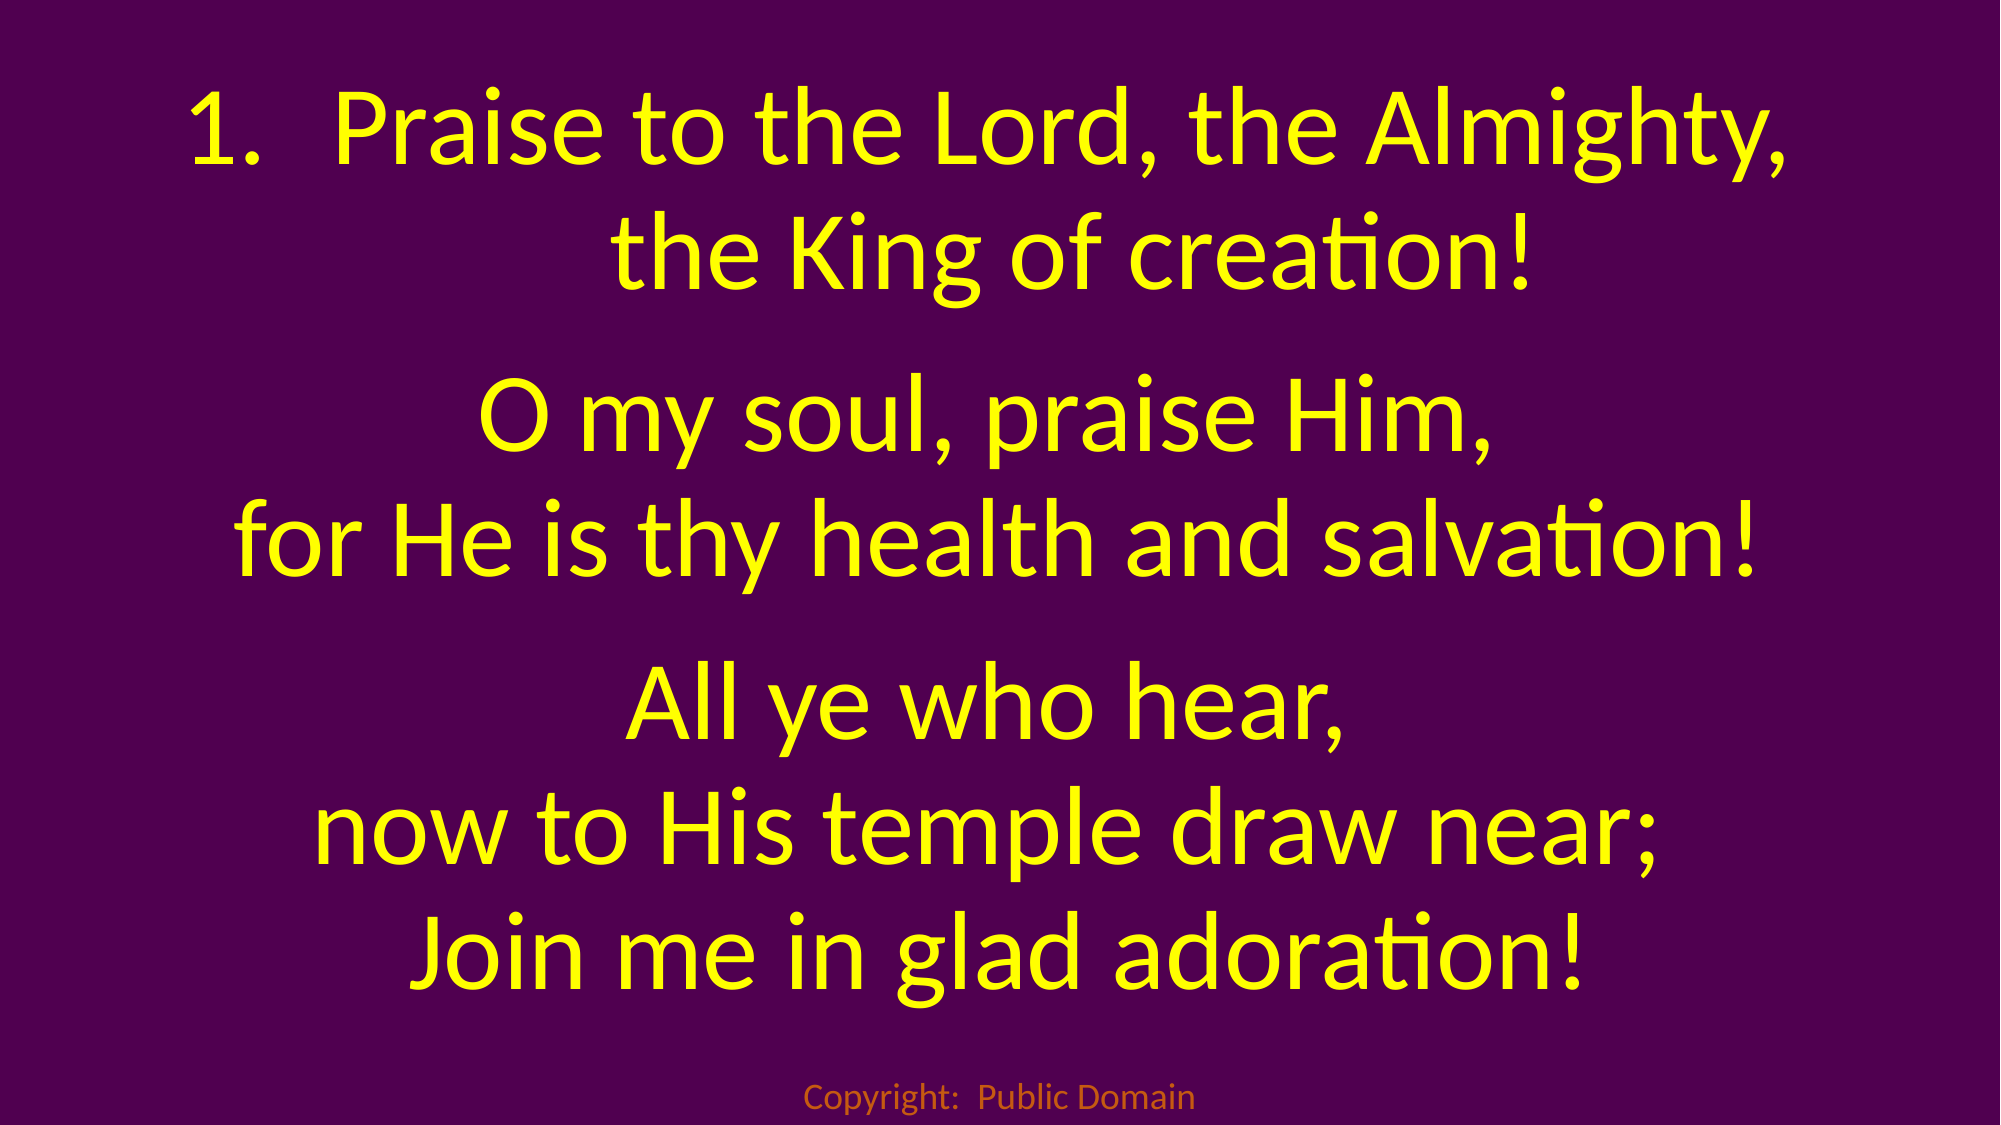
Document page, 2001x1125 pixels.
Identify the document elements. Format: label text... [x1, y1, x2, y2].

text_box Praise to the Lord, the Almighty, the King of creation! O my soul, praise Him, for He is thy health and salvation! All ye who hear, now to His temple draw near; Join me in glad adoration! [0, 54, 2000, 1064]
text_box Copyright: Public Domain [0, 1064, 2000, 1125]
